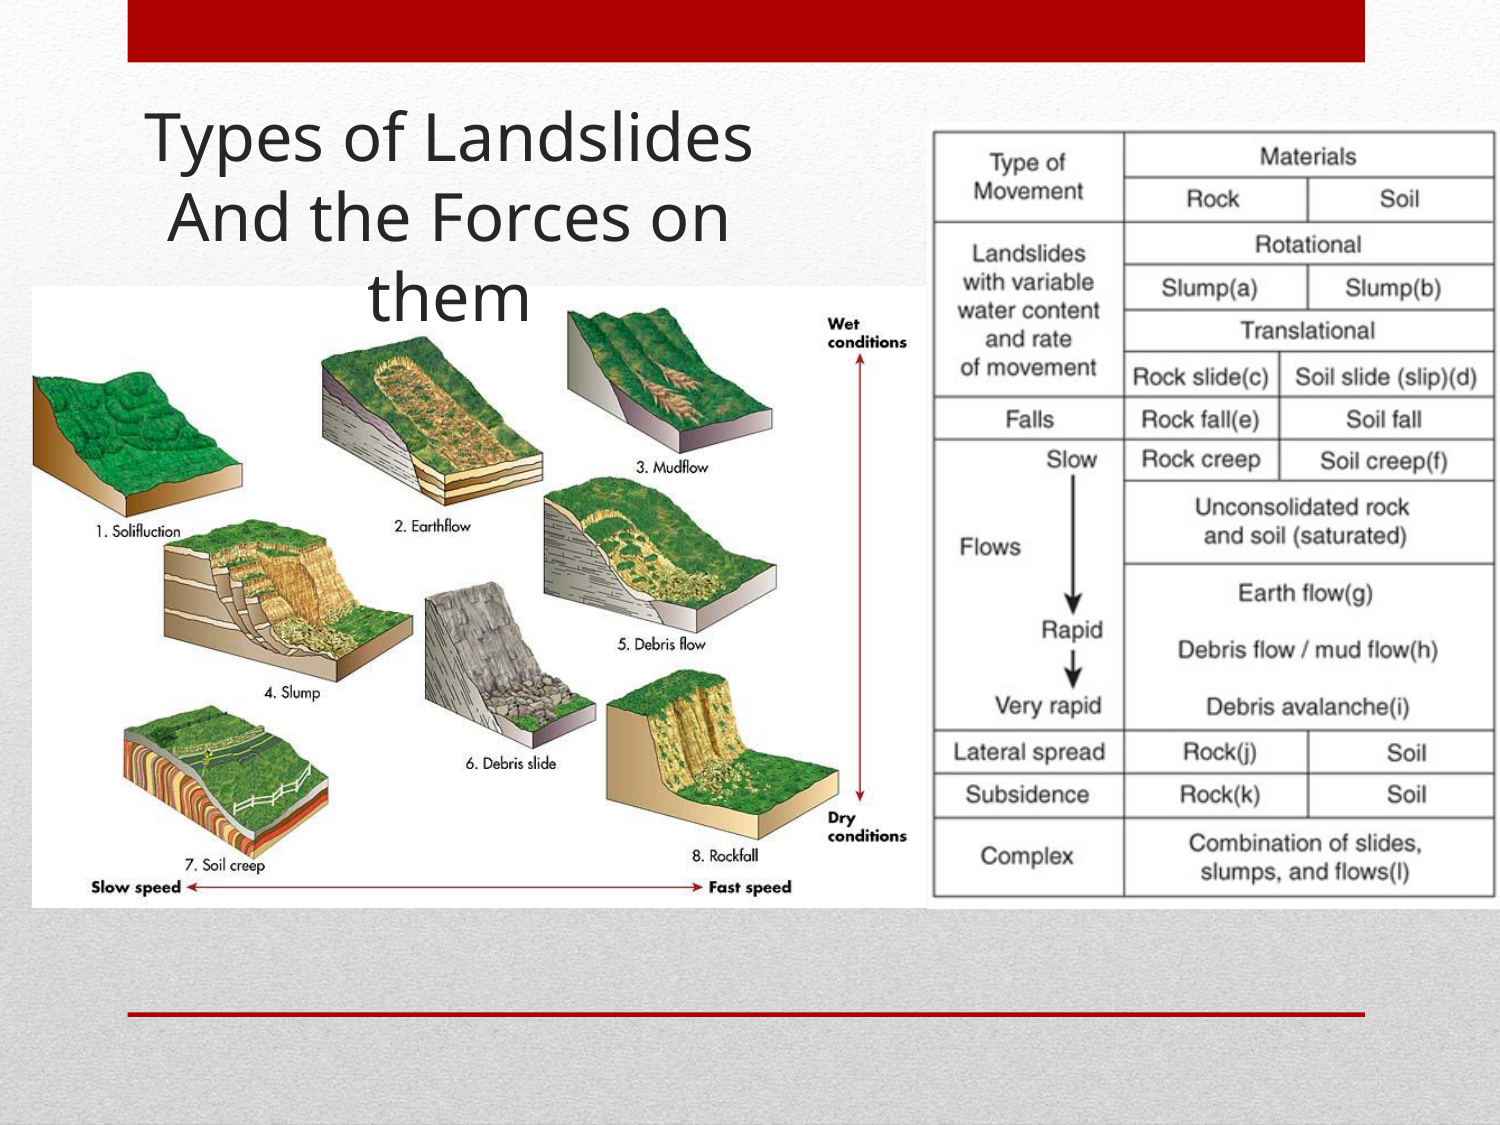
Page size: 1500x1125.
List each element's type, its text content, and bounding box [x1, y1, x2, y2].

text_box Types of Landslides And the Forces on them [74, 87, 825, 285]
picture [31, 121, 1500, 910]
